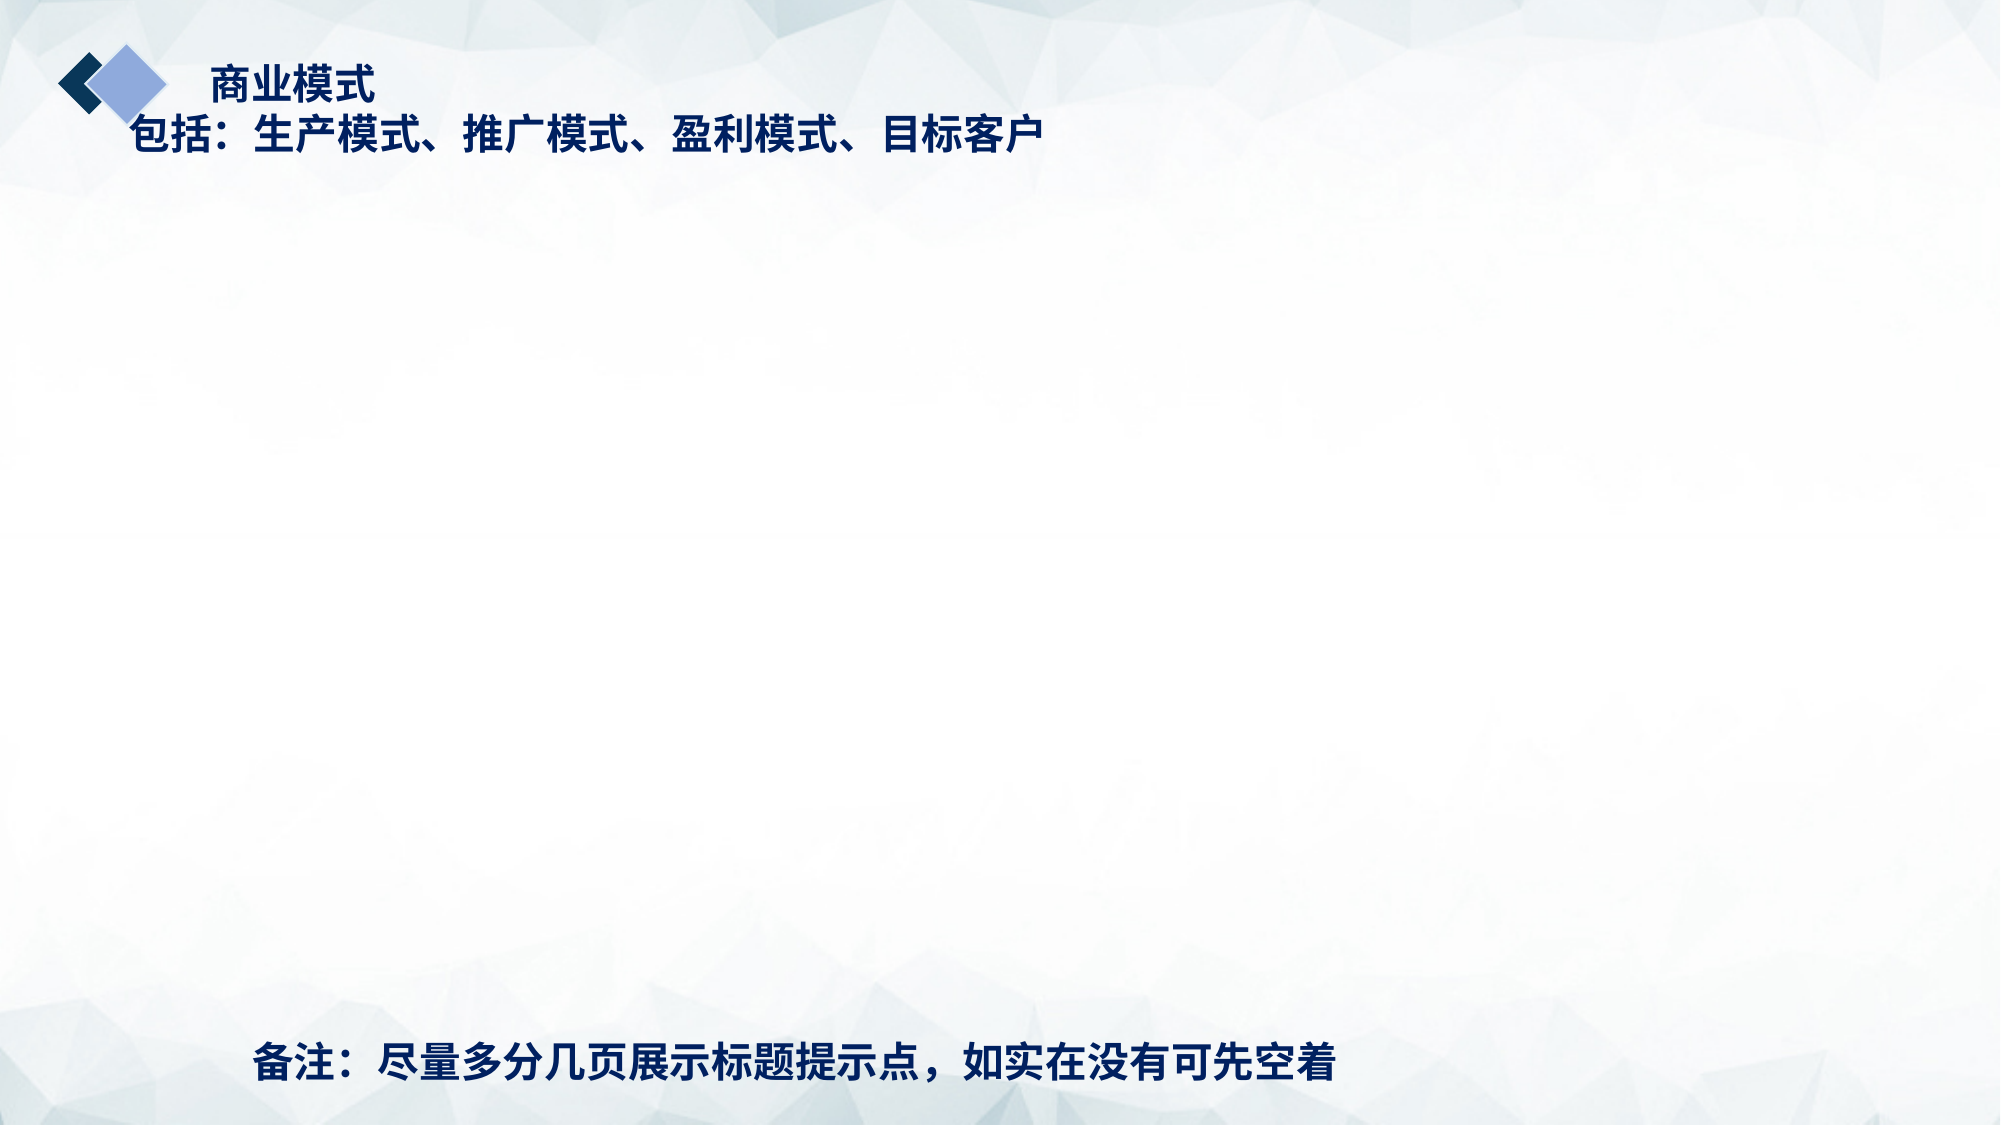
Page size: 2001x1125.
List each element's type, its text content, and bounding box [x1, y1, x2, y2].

text_box [117, 41, 136, 50]
text_box 商业模式 包括：生产模式、推广模式、盈利模式、目标客户 [0, 50, 1062, 166]
picture [0, 0, 2001, 1125]
text_box 备注：尽量多分几页展示标题提示点，如实在没有可先空着 [237, 1028, 1629, 1094]
